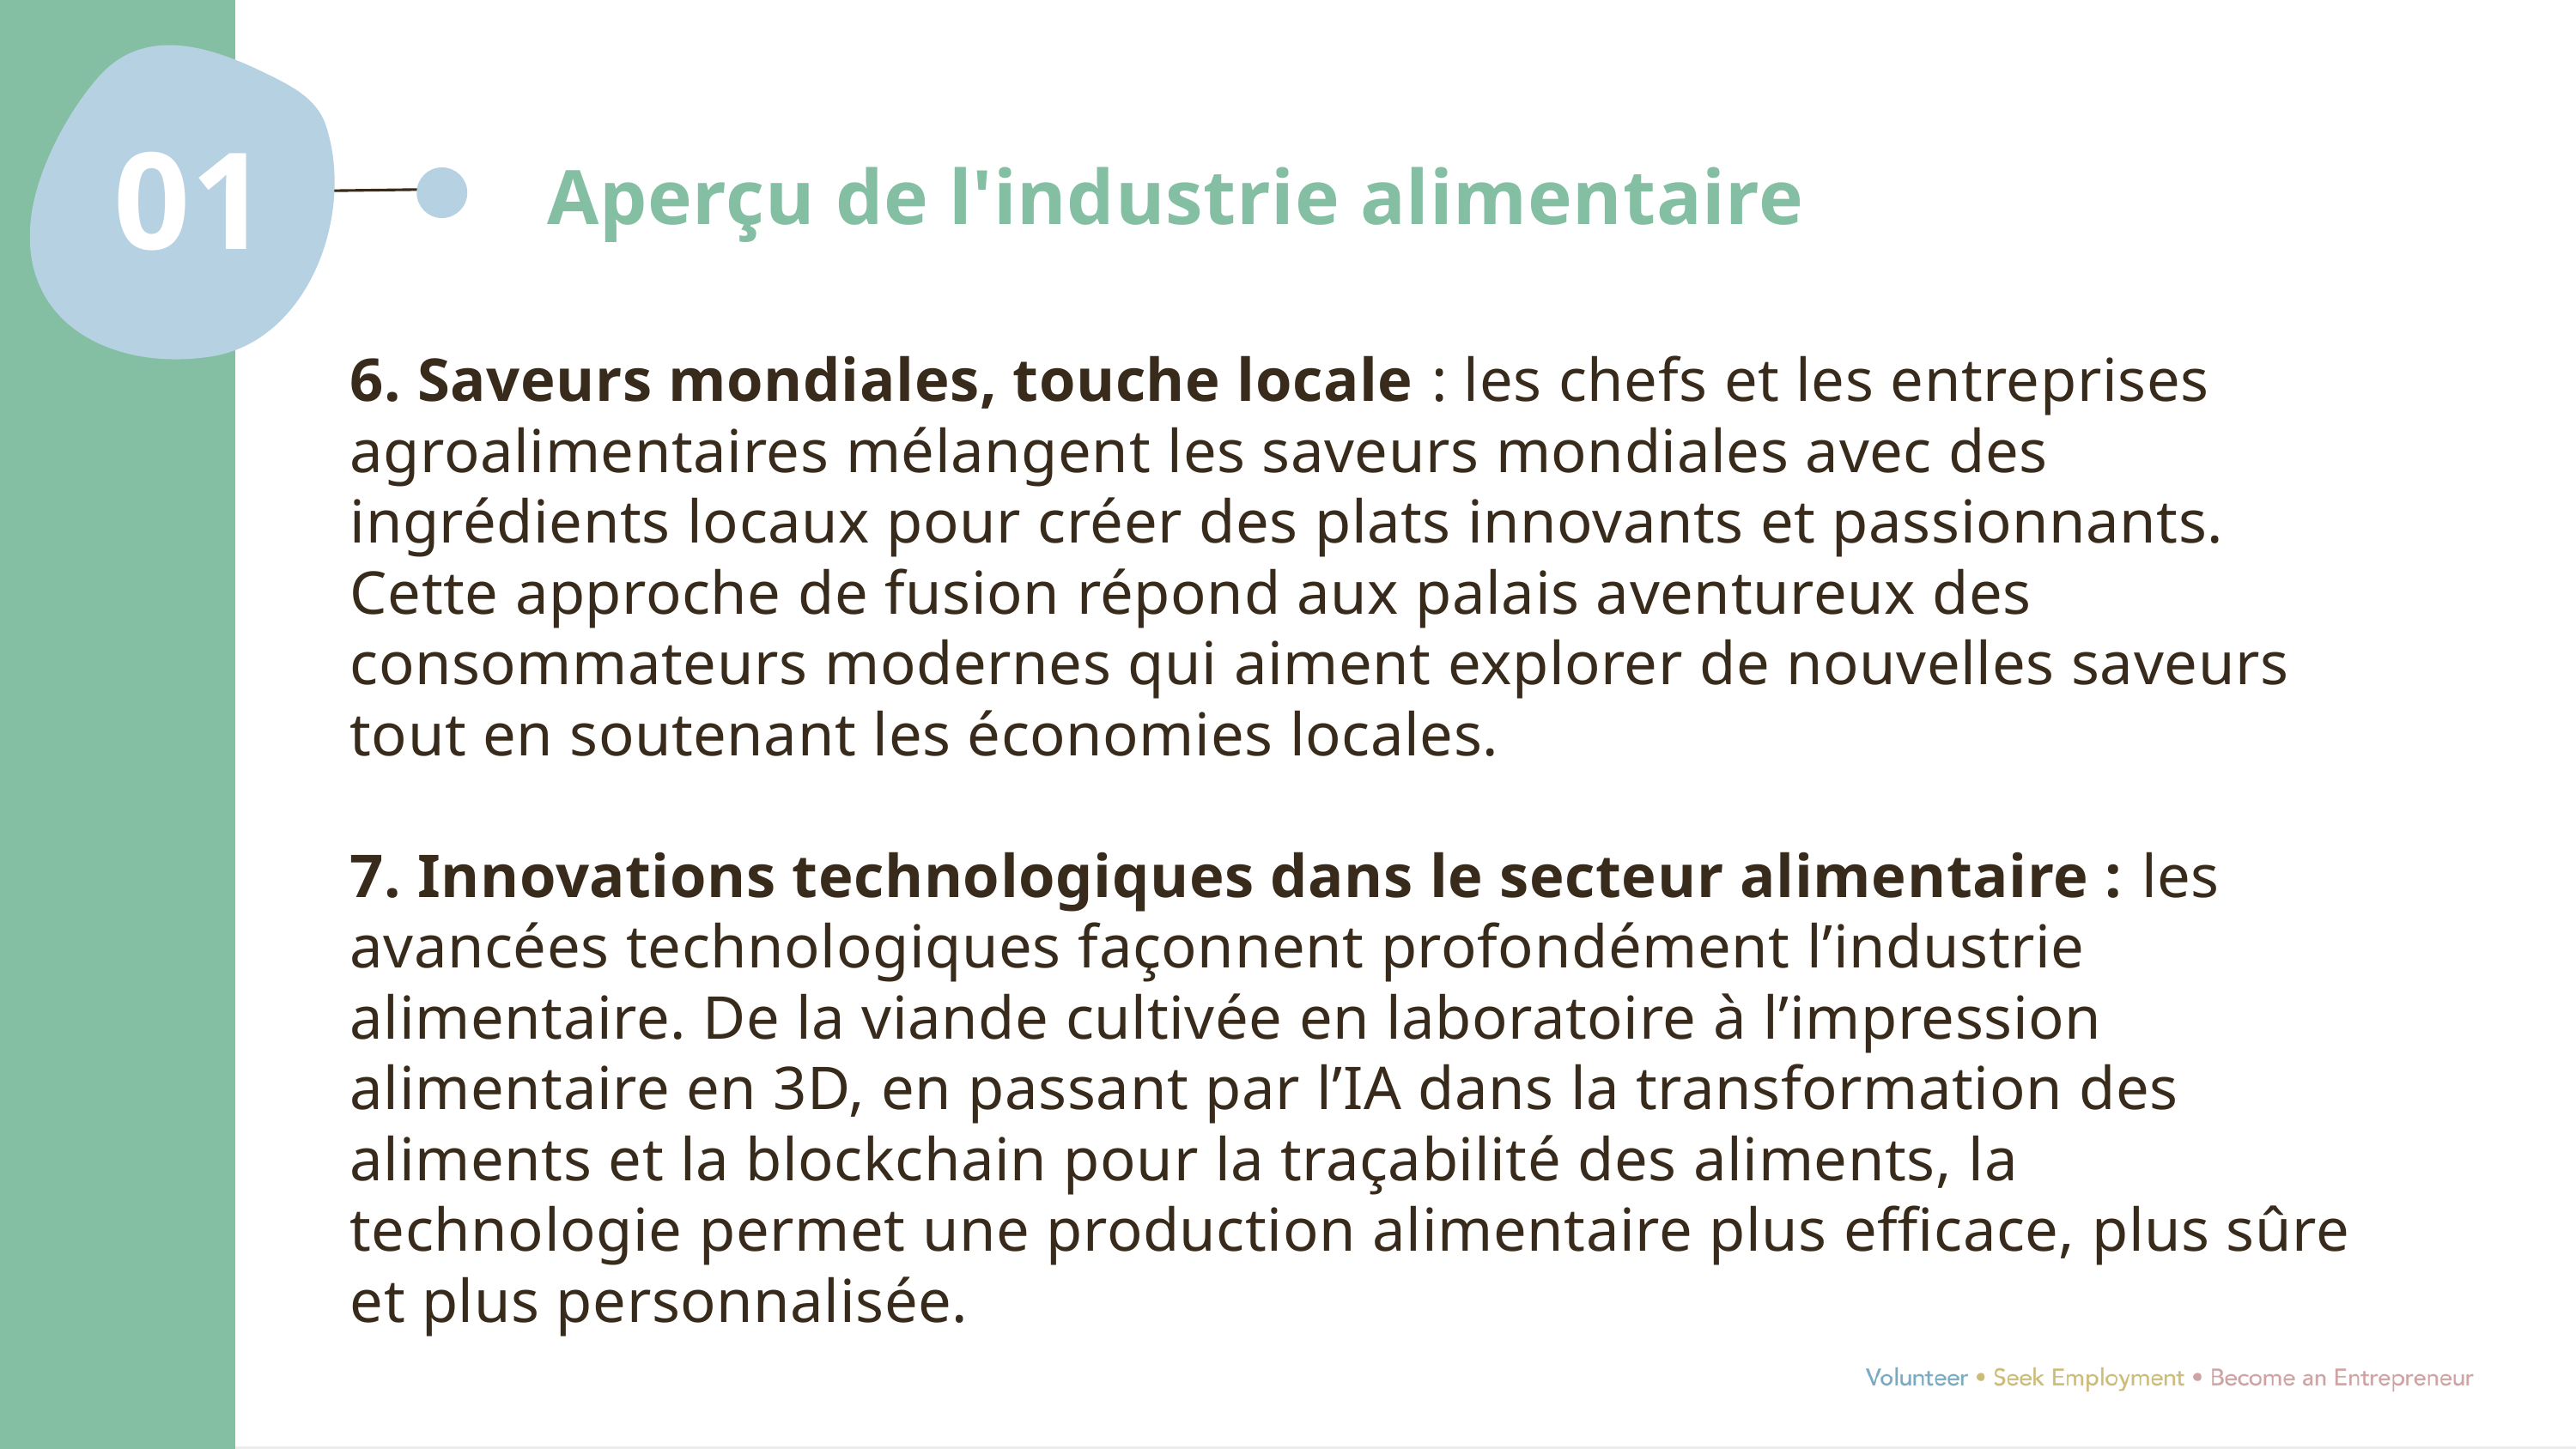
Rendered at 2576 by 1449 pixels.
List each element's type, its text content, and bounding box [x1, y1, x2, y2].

text_box 6. Saveurs mondiales, touche locale : les chefs et les entreprises agroalimentaires mélangent les saveurs mondiales avec des ingrédients locaux pour créer des plats innovants et passionnants. Cette approche de fusion répond aux palais aventureux des consommateurs modernes qui aiment explorer de nouvelles saveurs tout en soutenant les économies locales. 7. Innovations technologiques dans le secteur alimentaire : les avancées technologiques façonnent profondément l’industrie alimentaire. De la viande cultivée en laboratoire à l’impression alimentaire en 3D, en passant par l’IA dans la transformation des aliments et la blockchain pour la traçabilité des aliments, la technologie permet une production alimentaire plus efficace, plus sûre et plus personnalisée. [349, 343, 2362, 1443]
text_box Aperçu de l'industrie alimentaire [547, 131, 2144, 239]
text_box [29, 45, 336, 360]
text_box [242, 1446, 2570, 1449]
text_box [2362, 1347, 2538, 1421]
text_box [416, 167, 468, 219]
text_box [0, 0, 236, 1449]
